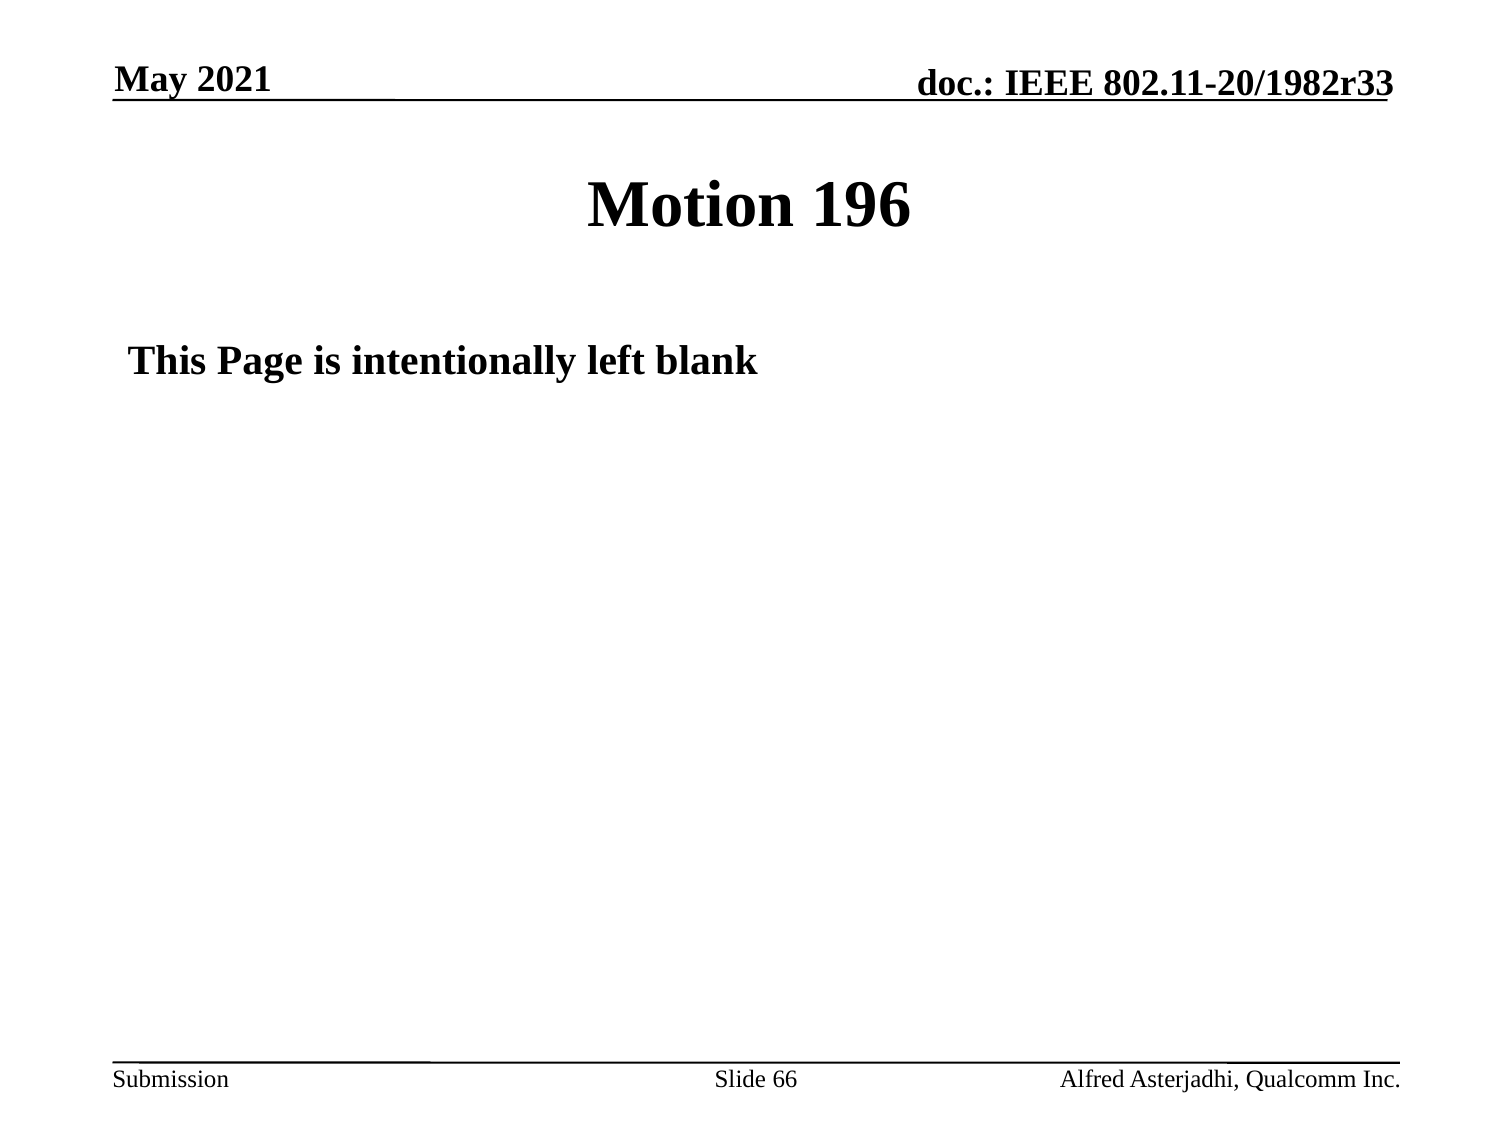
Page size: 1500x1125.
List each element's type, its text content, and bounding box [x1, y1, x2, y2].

title Motion 196 [112, 112, 1388, 288]
footer Alfred Asterjadhi, Qualcomm Inc. [878, 1061, 1402, 1093]
list This Page is intentionally left blank [112, 324, 1388, 1000]
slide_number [114, 54, 423, 100]
slide_number Slide 66 [712, 1061, 800, 1123]
